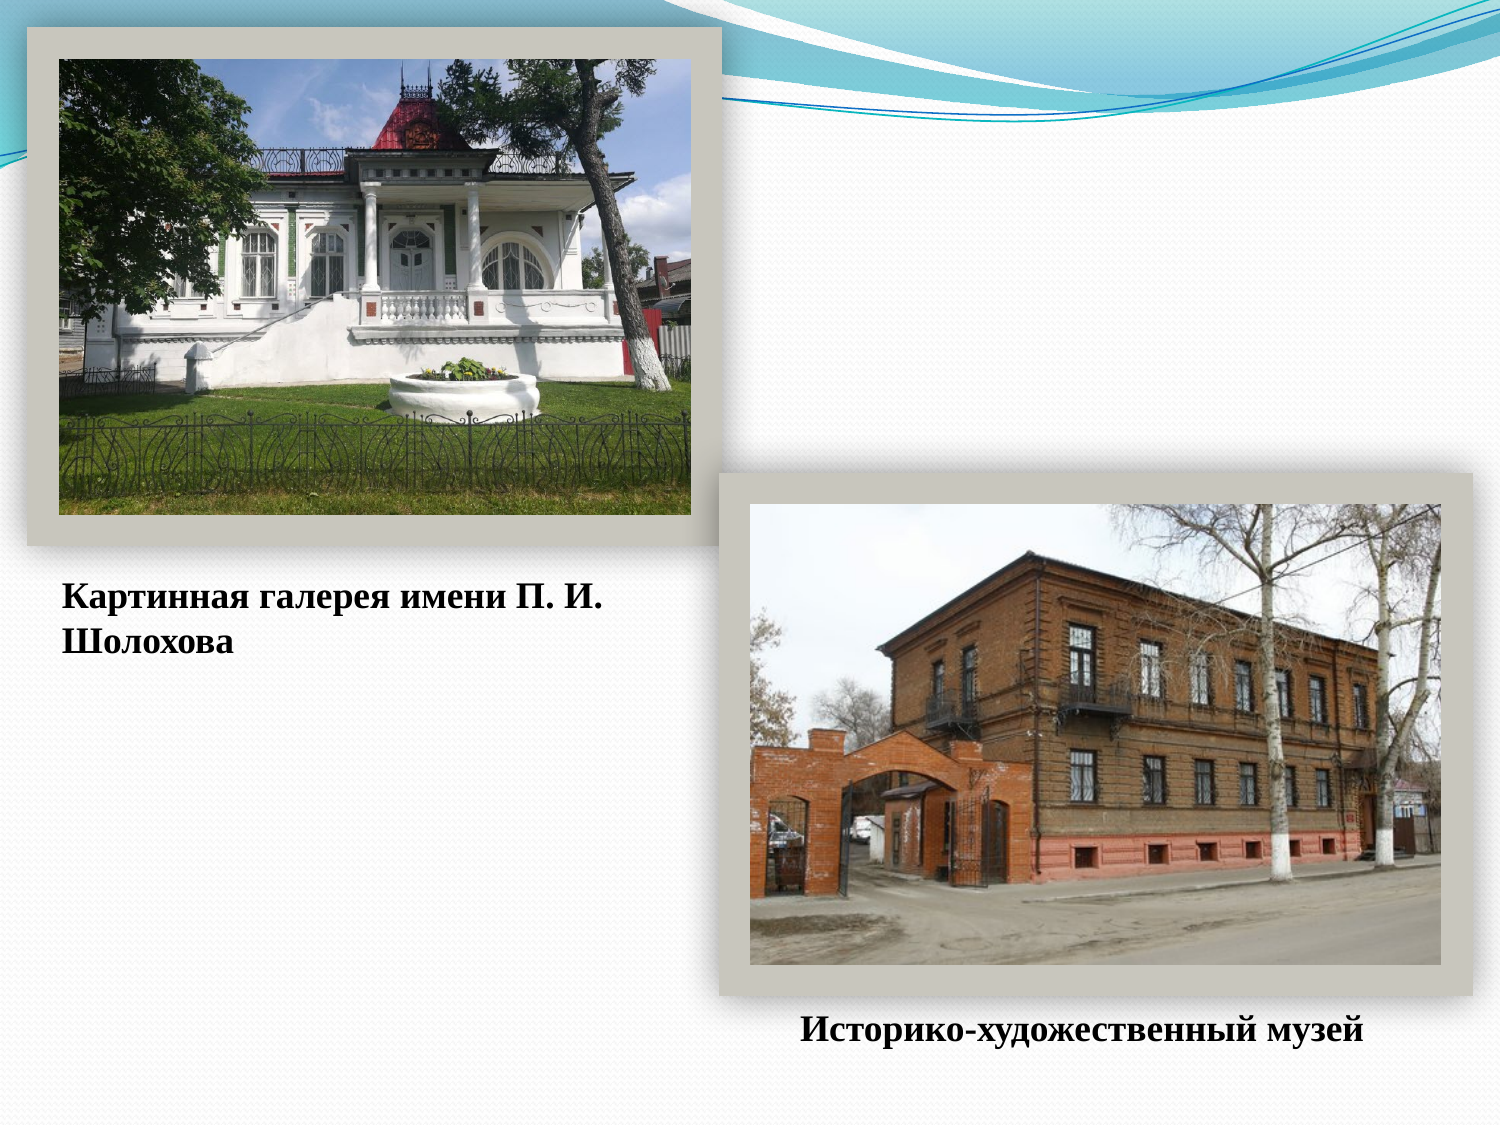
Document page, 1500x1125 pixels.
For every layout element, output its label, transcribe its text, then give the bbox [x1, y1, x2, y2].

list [58, 58, 692, 515]
text_box Историко-художественный музей [785, 996, 1418, 1057]
text_box Картинная галерея имени П. И. Шолохова [46, 563, 704, 668]
picture [749, 503, 1442, 966]
